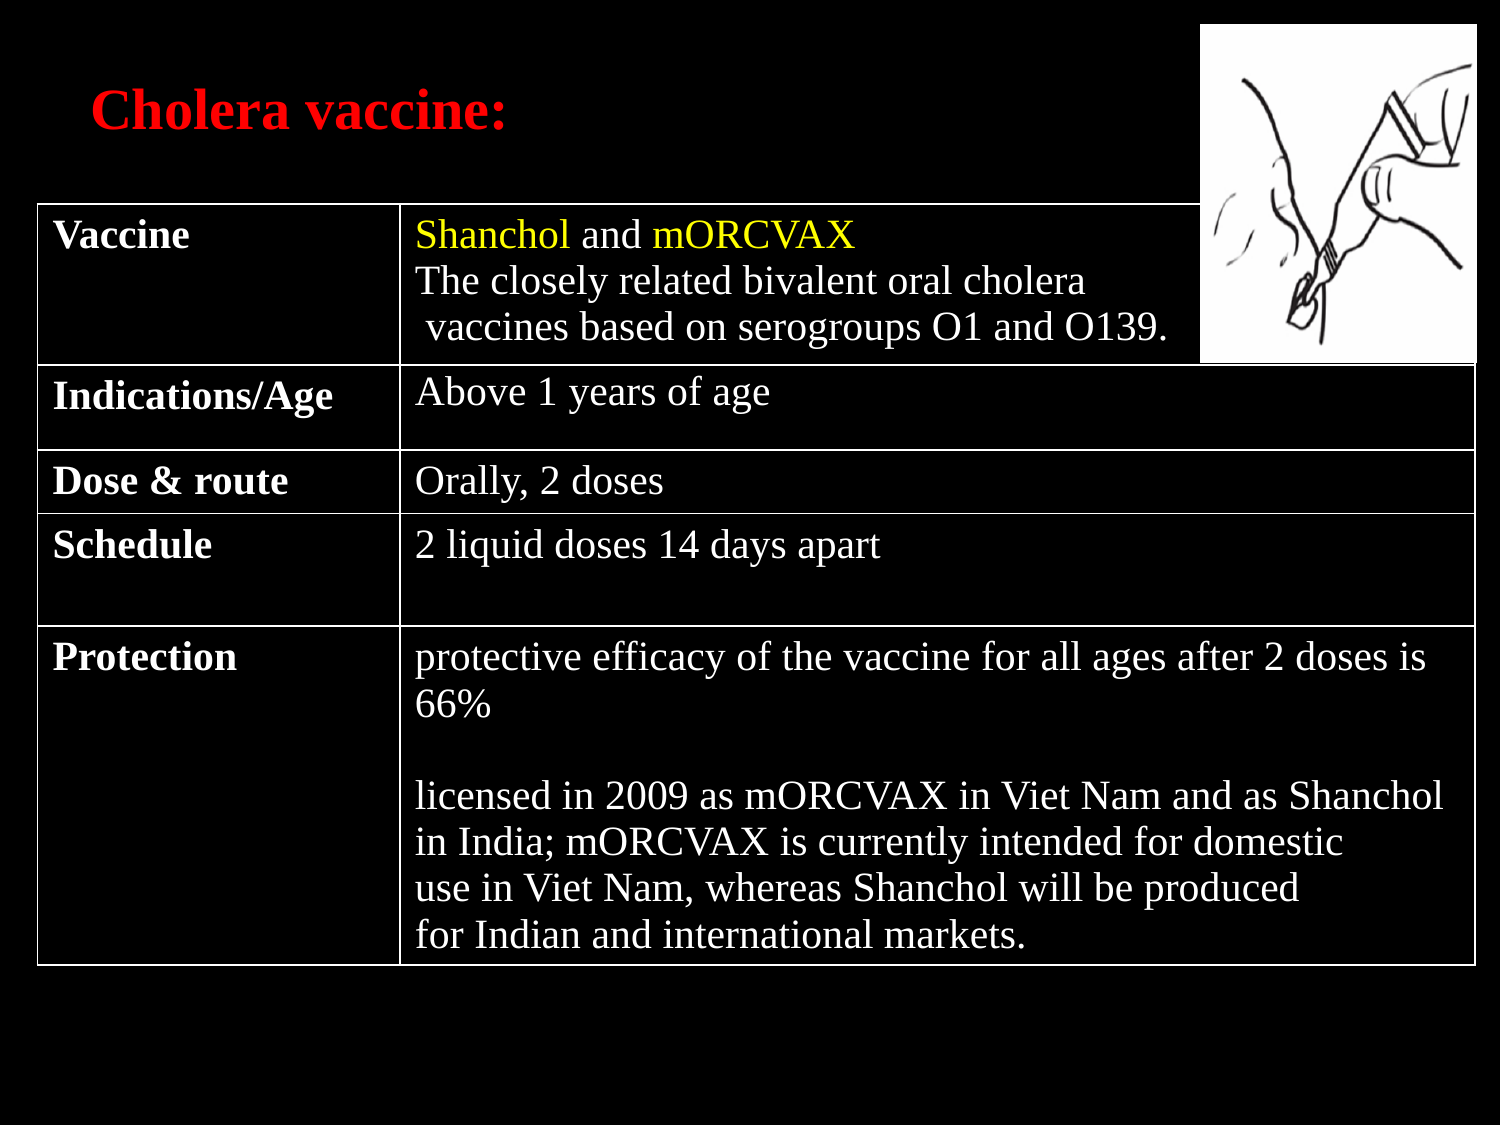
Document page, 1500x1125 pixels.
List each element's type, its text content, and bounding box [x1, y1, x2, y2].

table_cell Protection [38, 627, 399, 964]
table_cell Dose & route [38, 451, 399, 513]
table_cell Schedule [38, 514, 399, 625]
table_header Shanchol and mORCVAX The closely related bivalent oral cholera vaccines based on serogroups O1 and O139. [401, 205, 1194, 364]
table_cell Above 1 years of age [401, 366, 1474, 449]
title Cholera vaccine: [75, 50, 1194, 163]
table_header Vaccine [38, 205, 399, 364]
table_cell Orally, 2 doses [401, 451, 1474, 513]
table_cell Indications/Age [38, 366, 399, 449]
picture [1199, 24, 1478, 363]
table_cell 2 liquid doses 14 days apart [401, 514, 1474, 625]
table_cell protective efficacy of the vaccine for all ages after 2 doses is 66% licensed in 2009 as mORCVAX in Viet Nam and as Shanchol in India; mORCVAX is currently intended for domestic use in Viet Nam, whereas Shanchol will be produced for Indian and international markets. [401, 627, 1474, 964]
